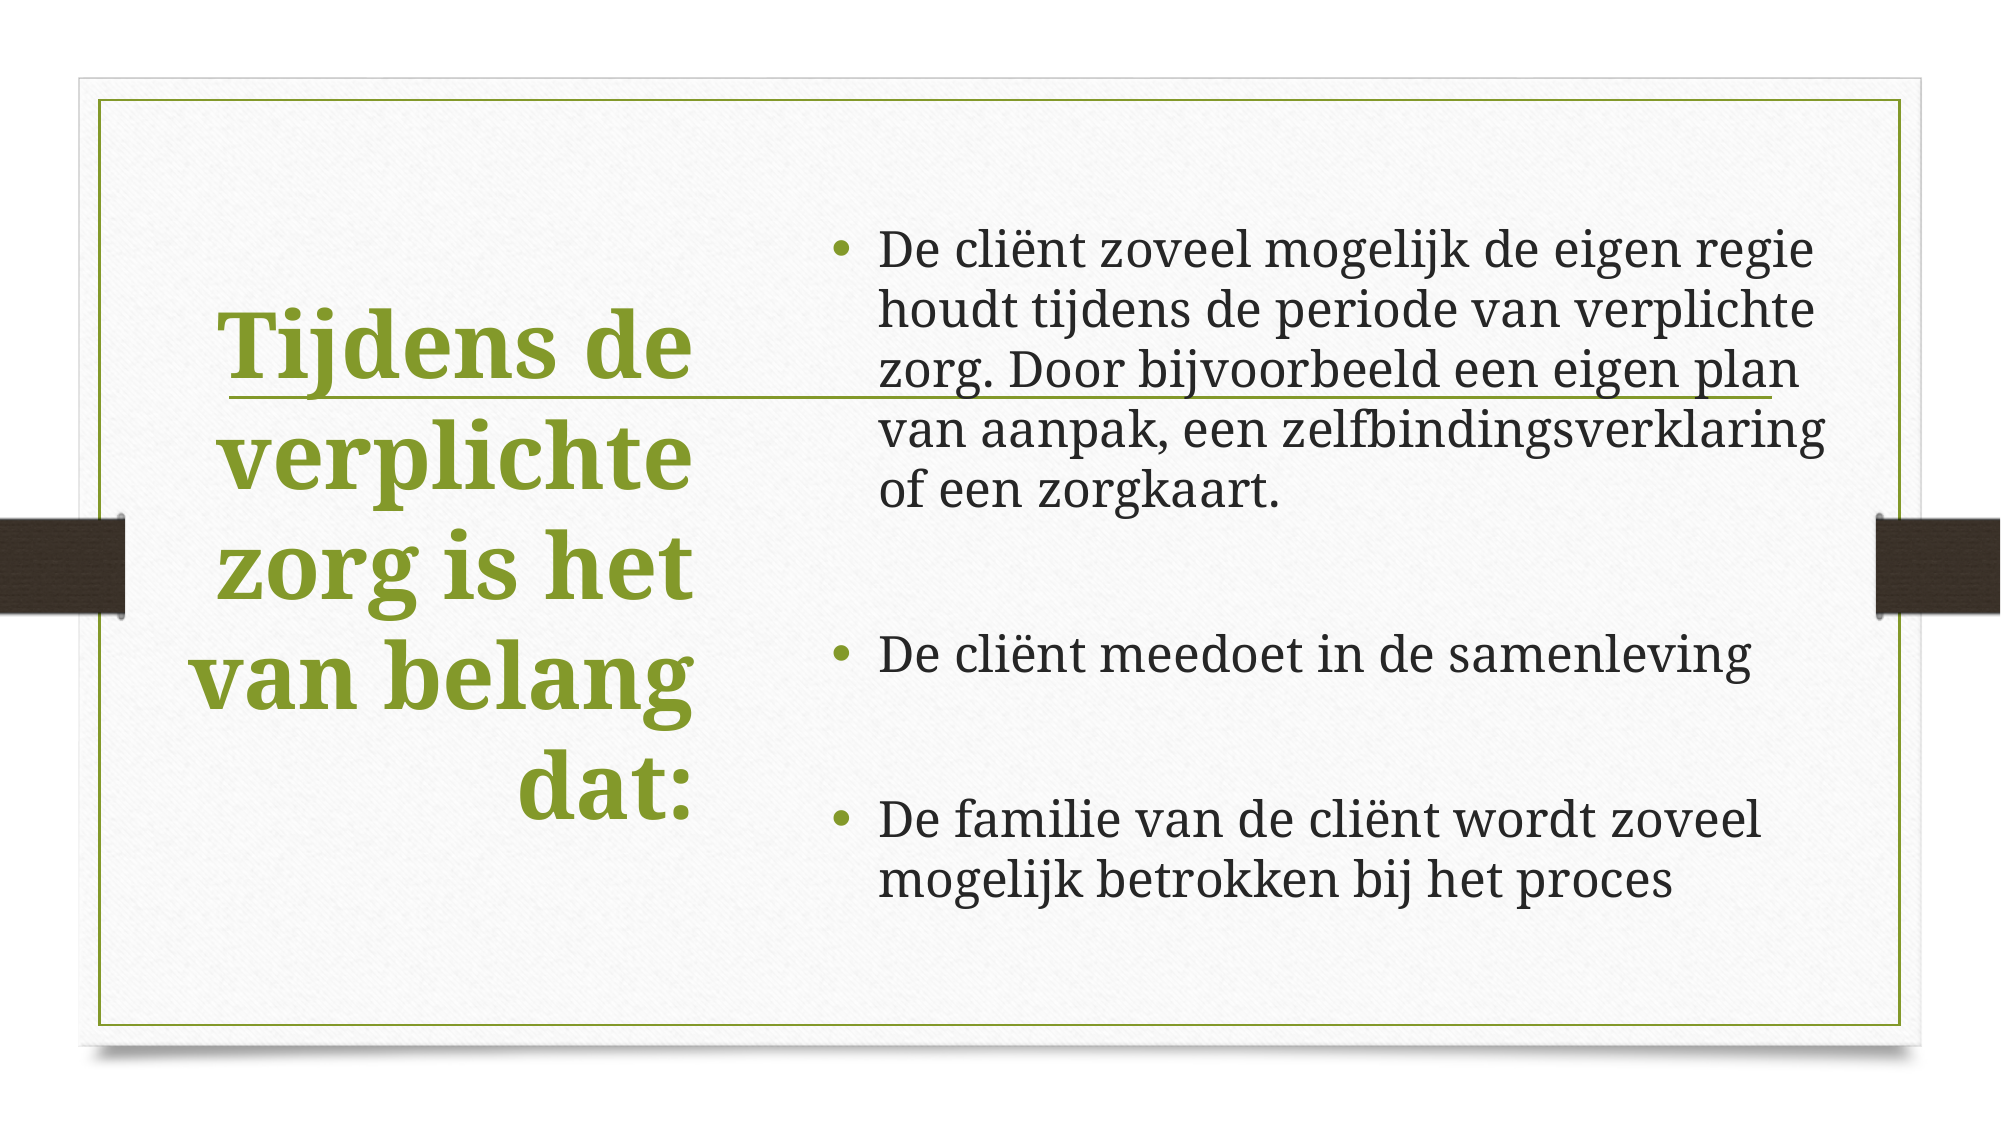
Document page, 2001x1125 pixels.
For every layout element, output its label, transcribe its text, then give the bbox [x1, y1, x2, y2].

list De cliënt zoveel mogelijk de eigen regie houdt tijdens de periode van verplichte zorg. Door bijvoorbeeld een eigen plan van aanpak, een zelfbindingsverklaring of een zorgkaart. De cliënt meedoet in de samenleving De familie van de cliënt wordt zoveel mogelijk betrokken bij het proces [816, 158, 1863, 967]
picture [0, 0, 2001, 1125]
title Tijdens de verplichte zorg is het van belang dat: [137, 158, 711, 967]
